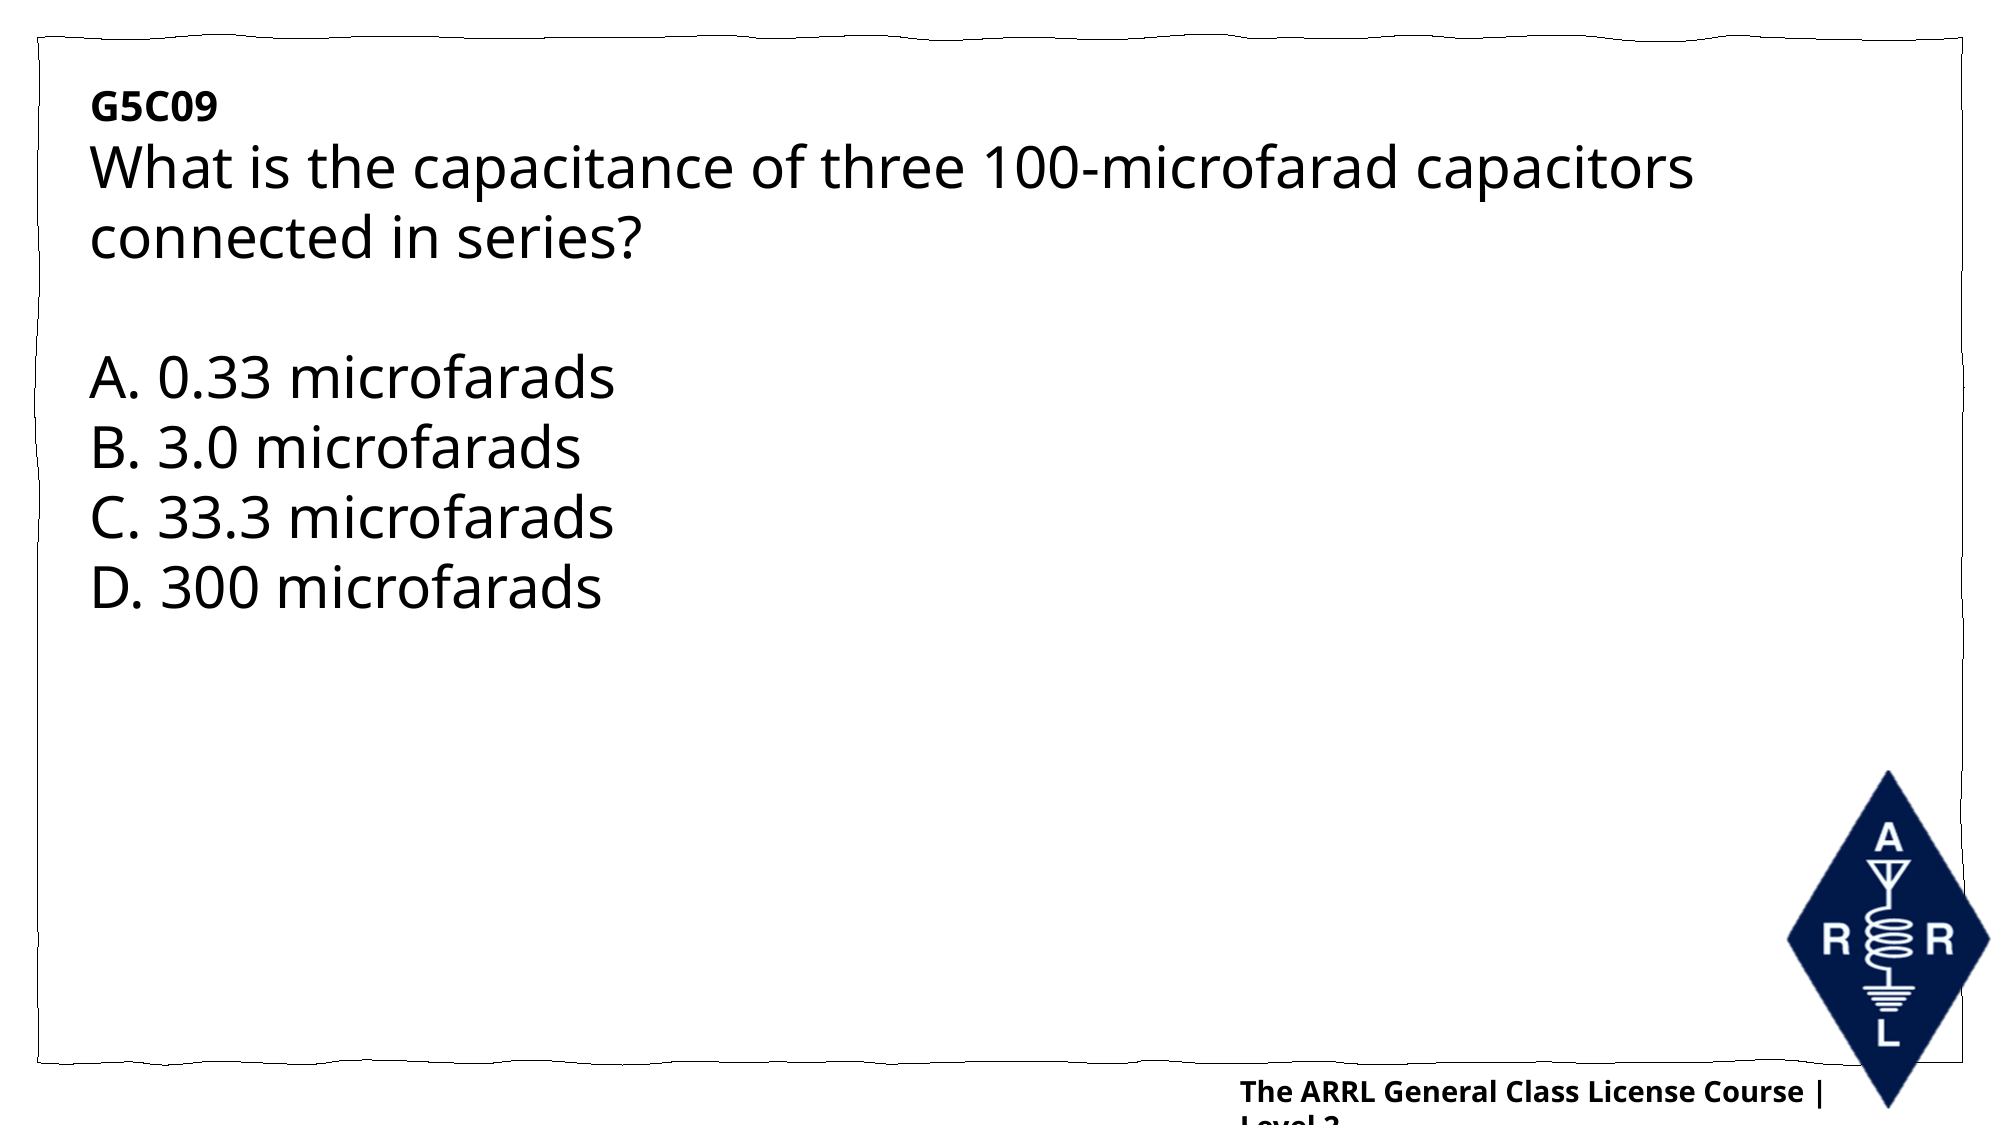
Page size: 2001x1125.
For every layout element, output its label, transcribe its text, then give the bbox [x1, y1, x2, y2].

picture [1773, 752, 1999, 1125]
text_box G5C09 What is the capacitance of three 100-microfarad capacitors connected in series? A. 0.33 microfarads B. 3.0 microfarads C. 33.3 microfarads D. 300 microfarads [75, 72, 1850, 628]
